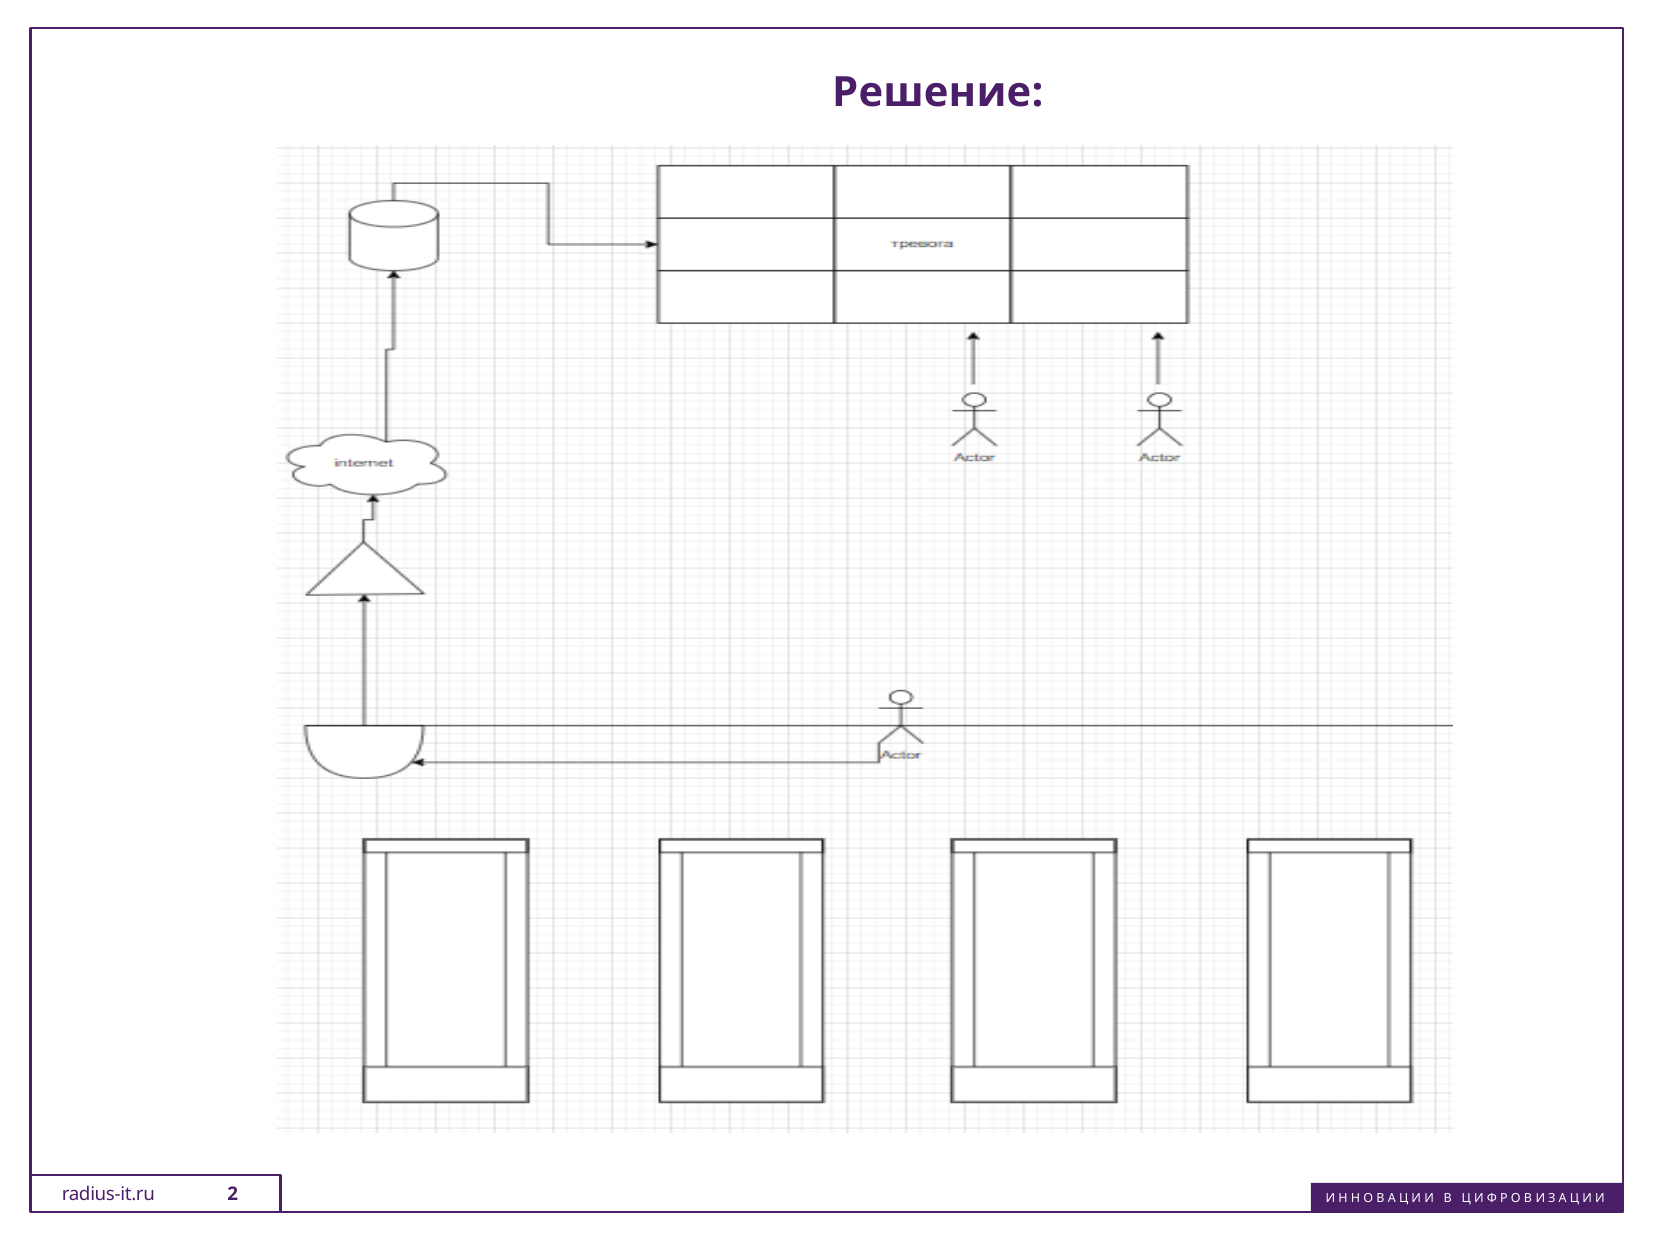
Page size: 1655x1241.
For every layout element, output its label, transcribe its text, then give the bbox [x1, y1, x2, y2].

text_box 2 [225, 1179, 241, 1204]
text_box И Н Н О В А Ц И И В Ц И Ф Р О В И З А Ц И И [1310, 1182, 1624, 1213]
picture [276, 145, 1453, 1134]
text_box radius-it.ru [59, 1179, 156, 1204]
title Решение: [263, 62, 1600, 272]
